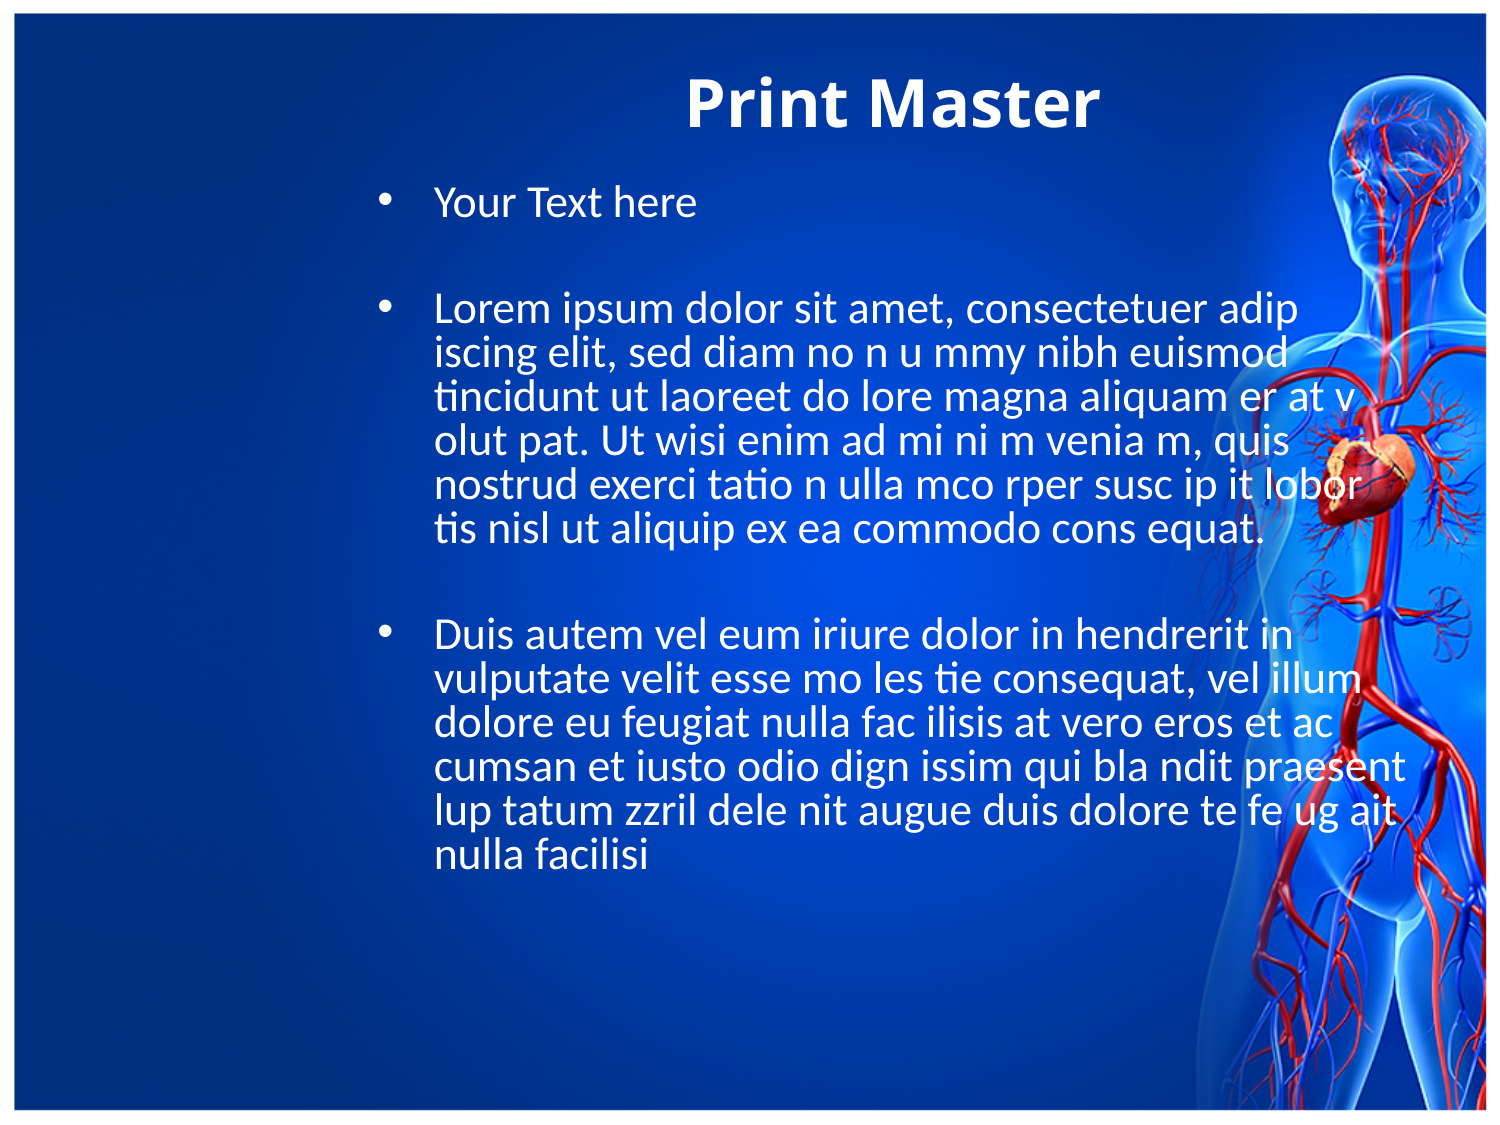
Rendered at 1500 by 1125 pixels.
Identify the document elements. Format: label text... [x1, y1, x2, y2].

list Your Text here Lorem ipsum dolor sit amet, consectetuer adip iscing elit, sed diam no n u mmy nibh euismod tincidunt ut laoreet do lore magna aliquam er at v olut pat. Ut wisi enim ad mi ni m venia m, quis nostrud exerci tatio n ulla mco rper susc ip it lobor tis nisl ut aliquip ex ea commodo cons equat. Duis autem vel eum iriure dolor in hendrerit in vulputate velit esse mo les tie consequat, vel illum dolore eu feugiat nulla fac ilisis at vero eros et ac cumsan et iusto odio dign issim qui bla ndit praesent lup tatum zzril dele nit augue duis dolore te fe ug ait nulla facilisi [362, 174, 1426, 1038]
title Print Master [362, 49, 1426, 153]
picture [0, 0, 1500, 1125]
